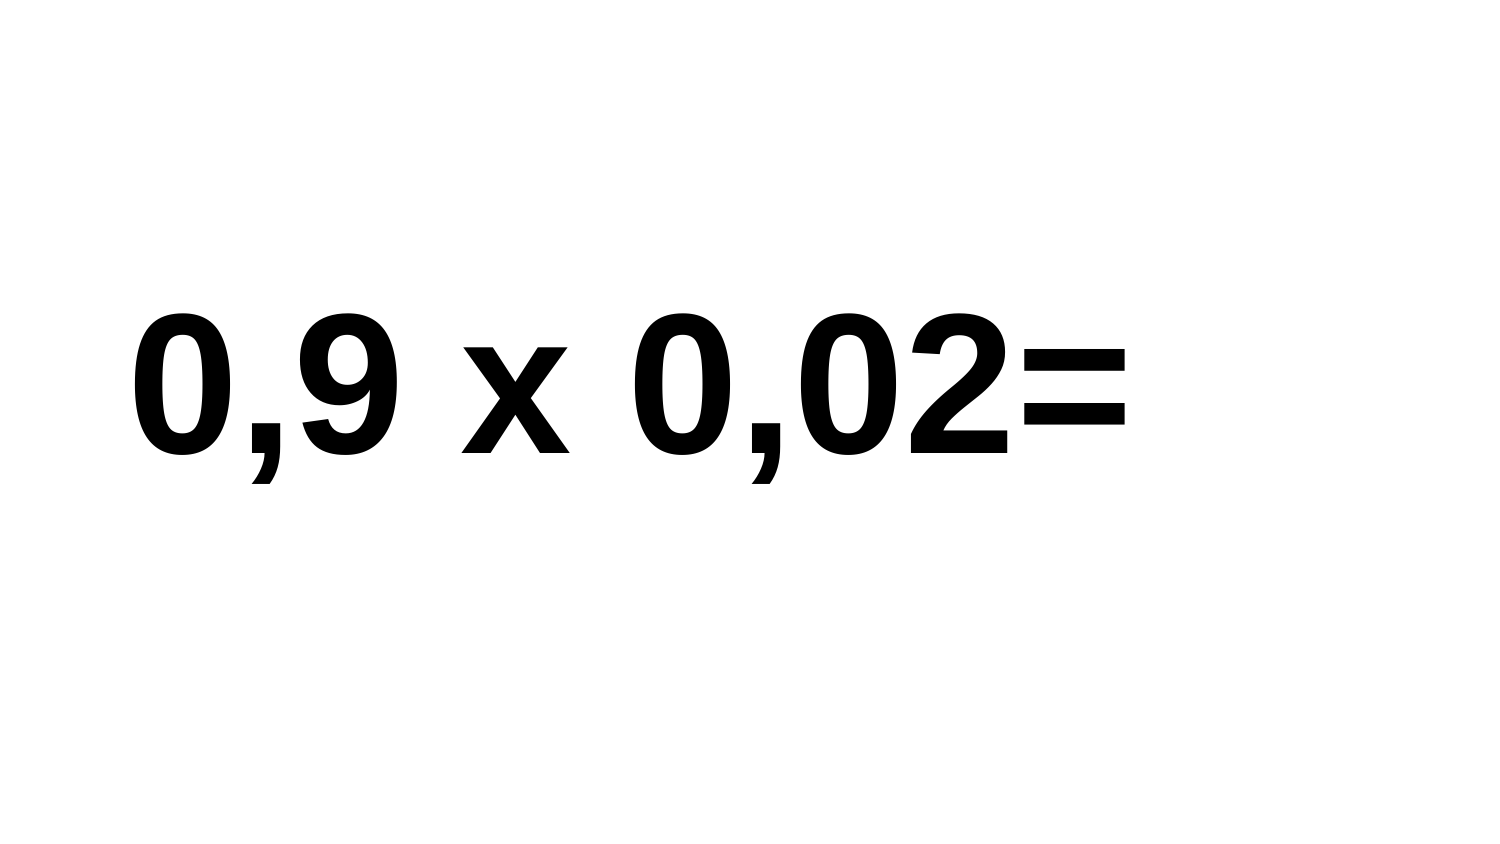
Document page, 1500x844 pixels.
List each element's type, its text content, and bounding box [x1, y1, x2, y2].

text_box 0,9 x 0,02= [112, 318, 1388, 509]
